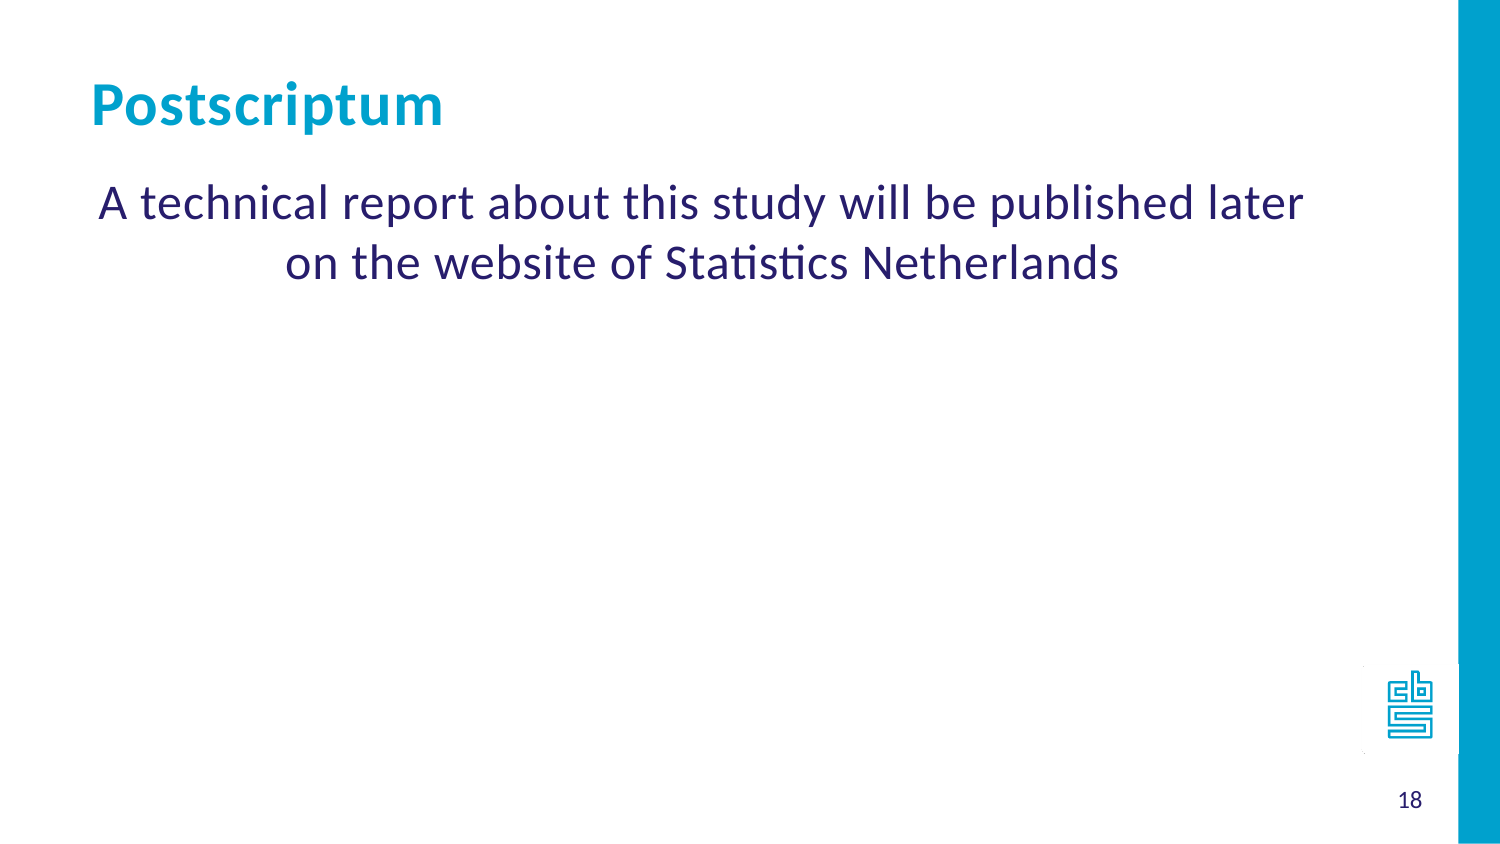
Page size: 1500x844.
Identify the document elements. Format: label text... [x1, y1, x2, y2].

list Postscriptum [76, 55, 1329, 139]
list A technical report about this study will be published later on the website of Statistics Netherlands [76, 161, 1329, 765]
slide_number 18 [1361, 772, 1459, 826]
picture [1361, 664, 1458, 754]
